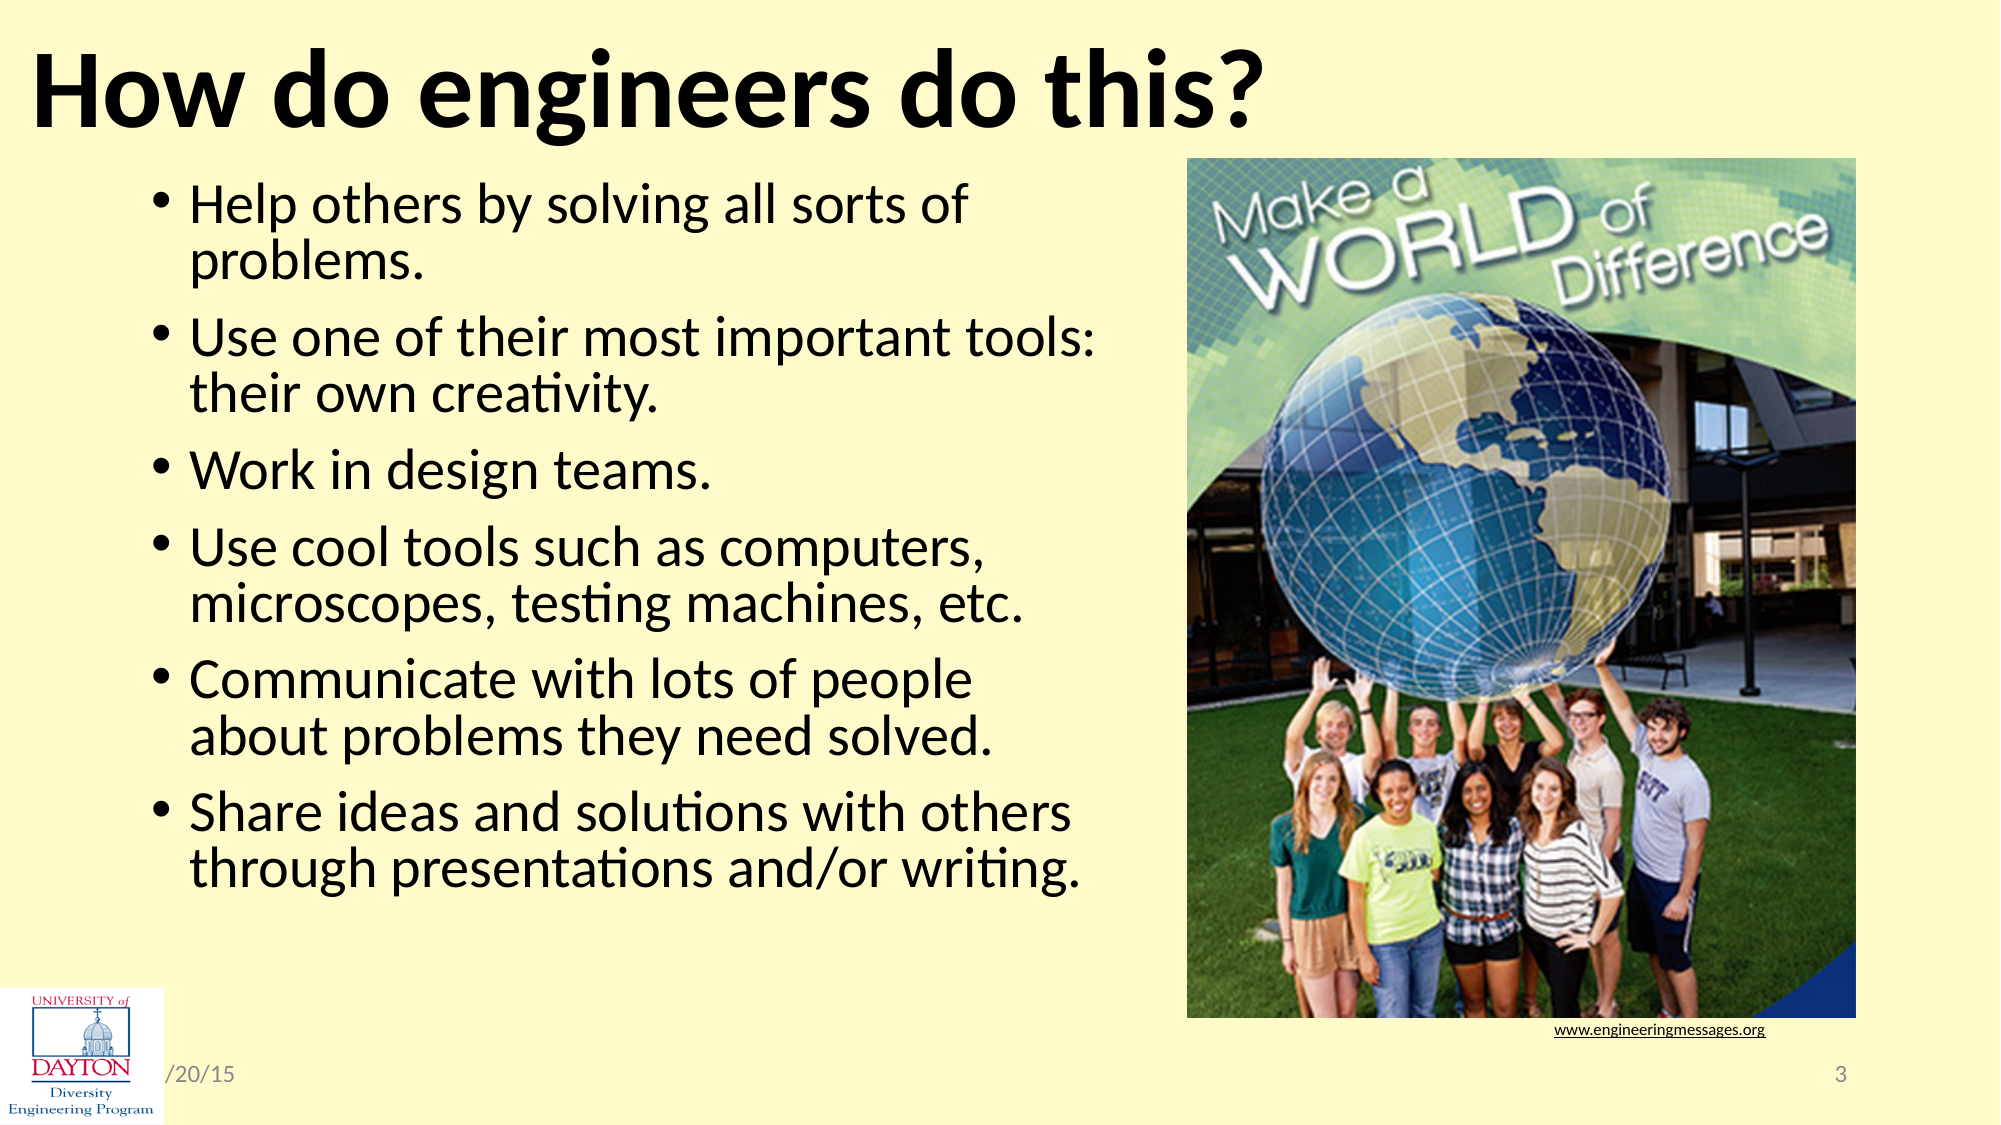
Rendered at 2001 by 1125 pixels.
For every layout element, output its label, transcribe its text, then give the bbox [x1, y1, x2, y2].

title How do engineers do this? [16, 9, 1742, 174]
picture [0, 988, 165, 1125]
picture [1186, 158, 1856, 1018]
list Help others by solving all sorts of problems. Use one of their most important tools: their own creativity. Work in design teams. Use cool tools such as computers, microscopes, testing machines, etc. Communicate with lots of people about problems they need solved. Share ideas and solutions with others through presentations and/or writing. [136, 171, 1114, 954]
text_box www.engineeringmessages.org [1539, 1027, 1789, 1047]
